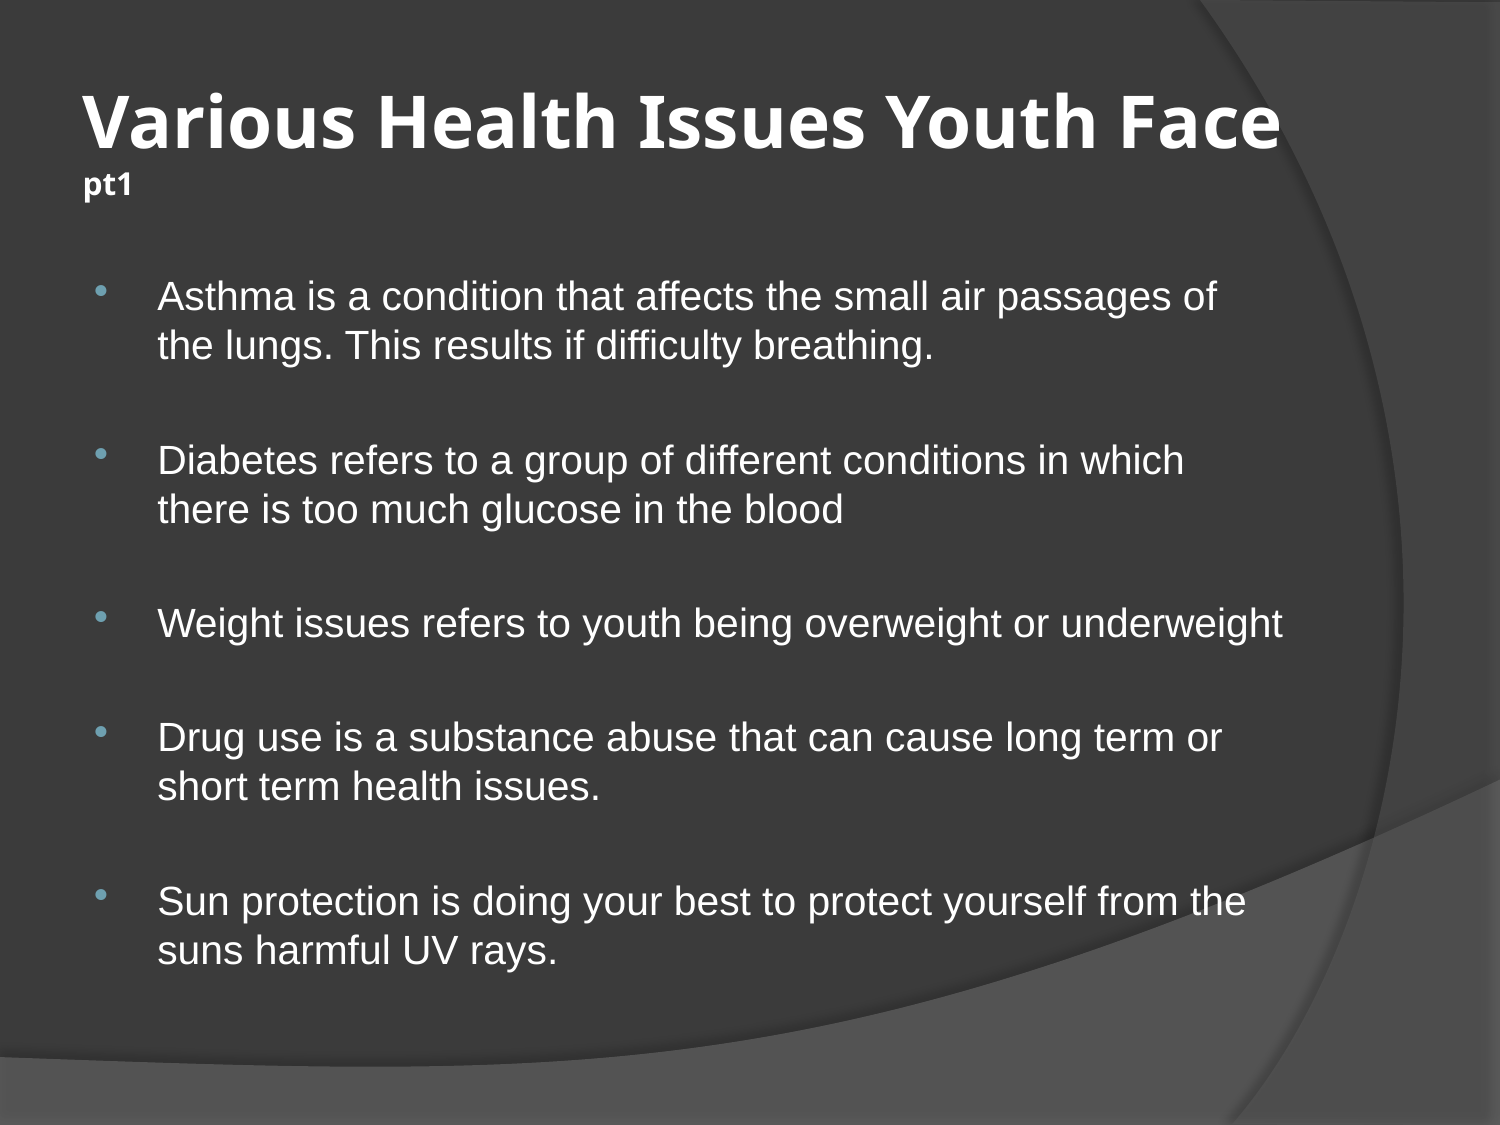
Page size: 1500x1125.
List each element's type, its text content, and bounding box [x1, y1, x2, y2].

title Various Health Issues Youth Face pt1 [75, 45, 1300, 233]
list Asthma is a condition that affects the small air passages of the lungs. This results if difficulty breathing. Diabetes refers to a group of different conditions in which there is too much glucose in the blood Weight issues refers to youth being overweight or underweight Drug use is a substance abuse that can cause long term or short term health issues. Sun protection is doing your best to protect yourself from the suns harmful UV rays. [75, 262, 1300, 1005]
